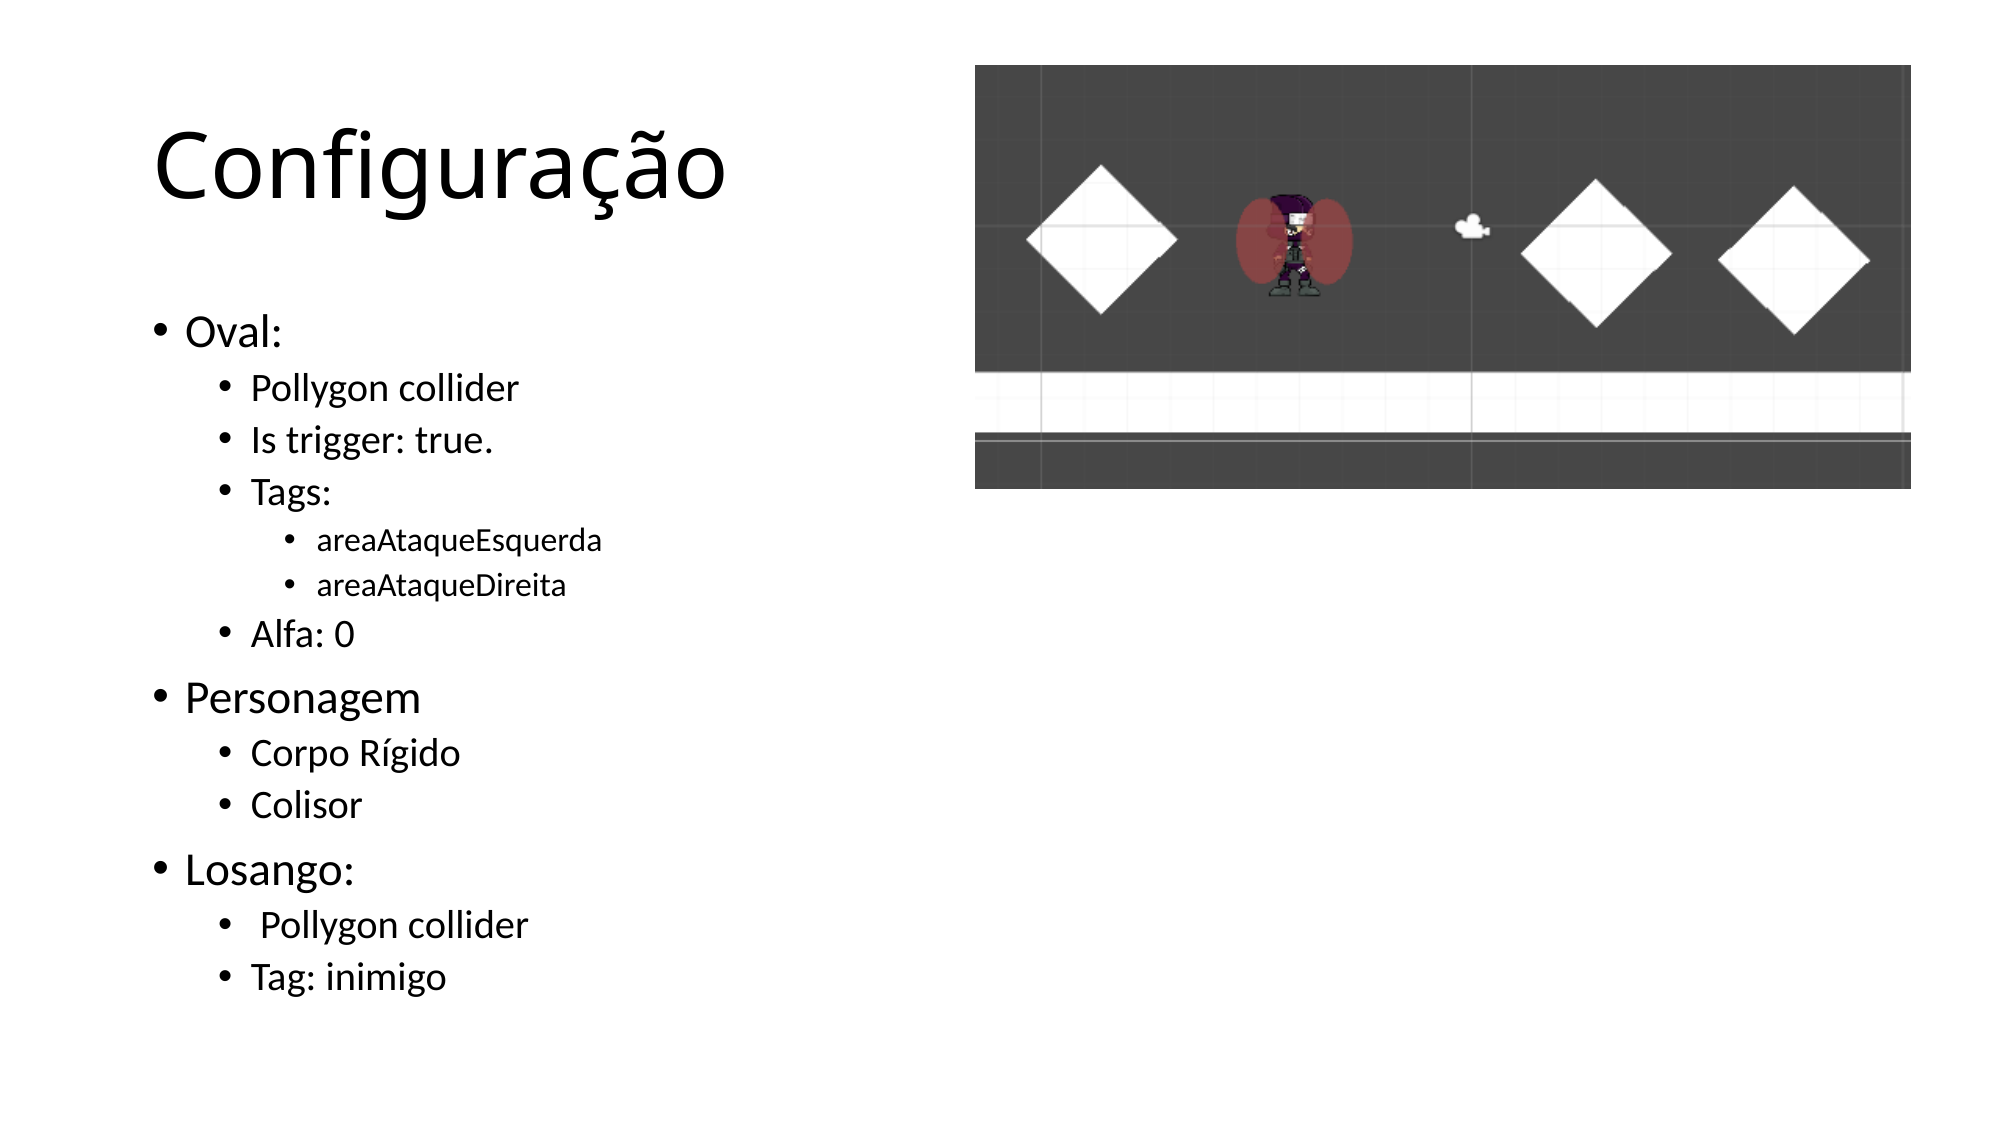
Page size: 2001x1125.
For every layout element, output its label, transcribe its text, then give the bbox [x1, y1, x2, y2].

list Oval: Pollygon collider Is trigger: true. Tags: areaAtaqueEsquerda areaAtaqueDireita Alfa: 0 Personagem Corpo Rígido Colisor Losango: Pollygon collider Tag: inimigo [137, 299, 1863, 1014]
picture [975, 65, 1911, 490]
title Configuração [137, 59, 1863, 278]
